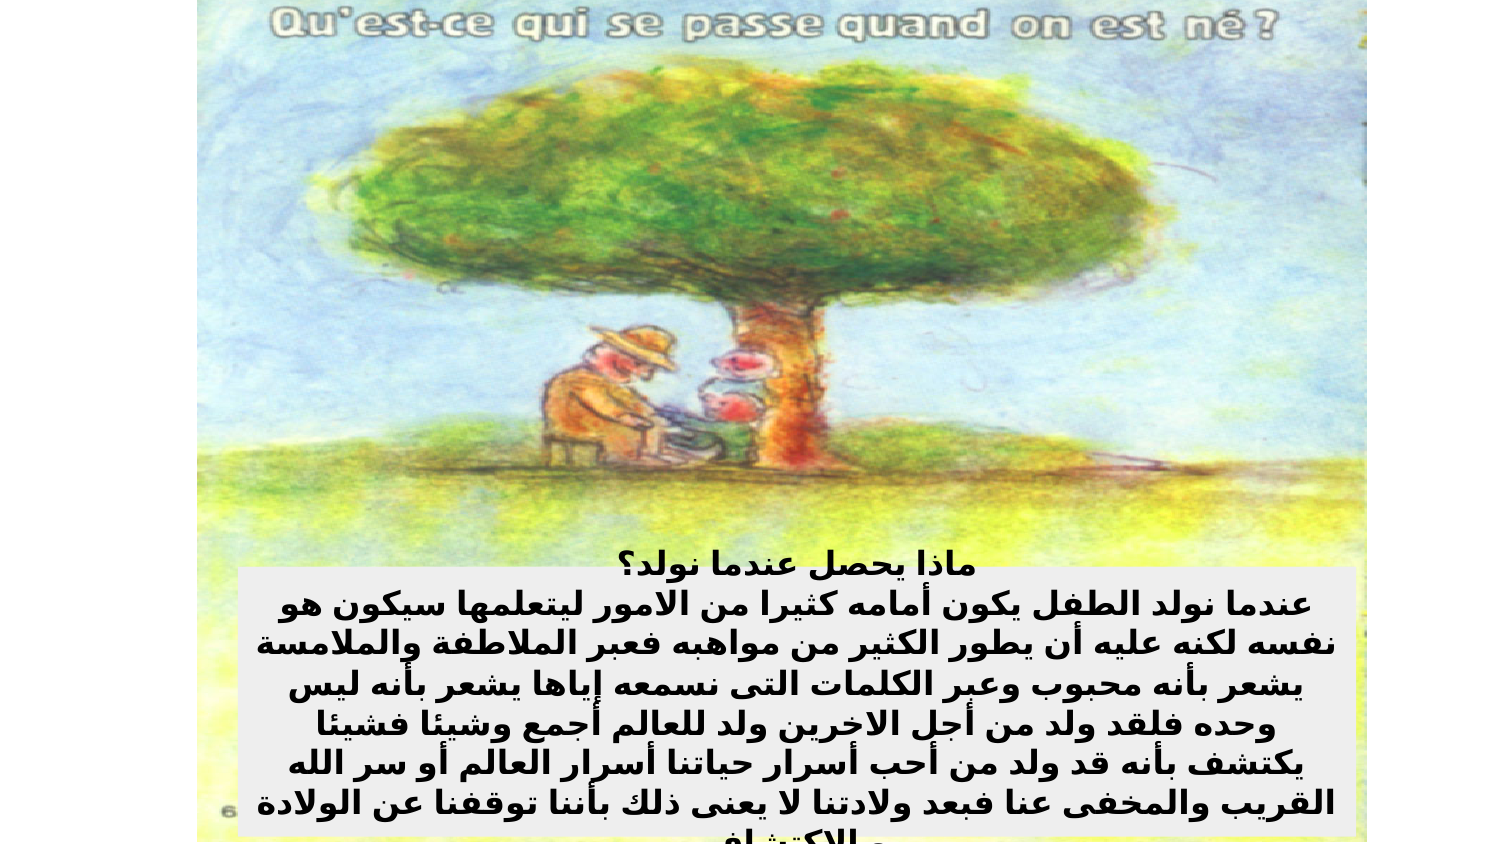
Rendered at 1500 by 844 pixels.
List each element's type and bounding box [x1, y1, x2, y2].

picture [197, 0, 1367, 842]
